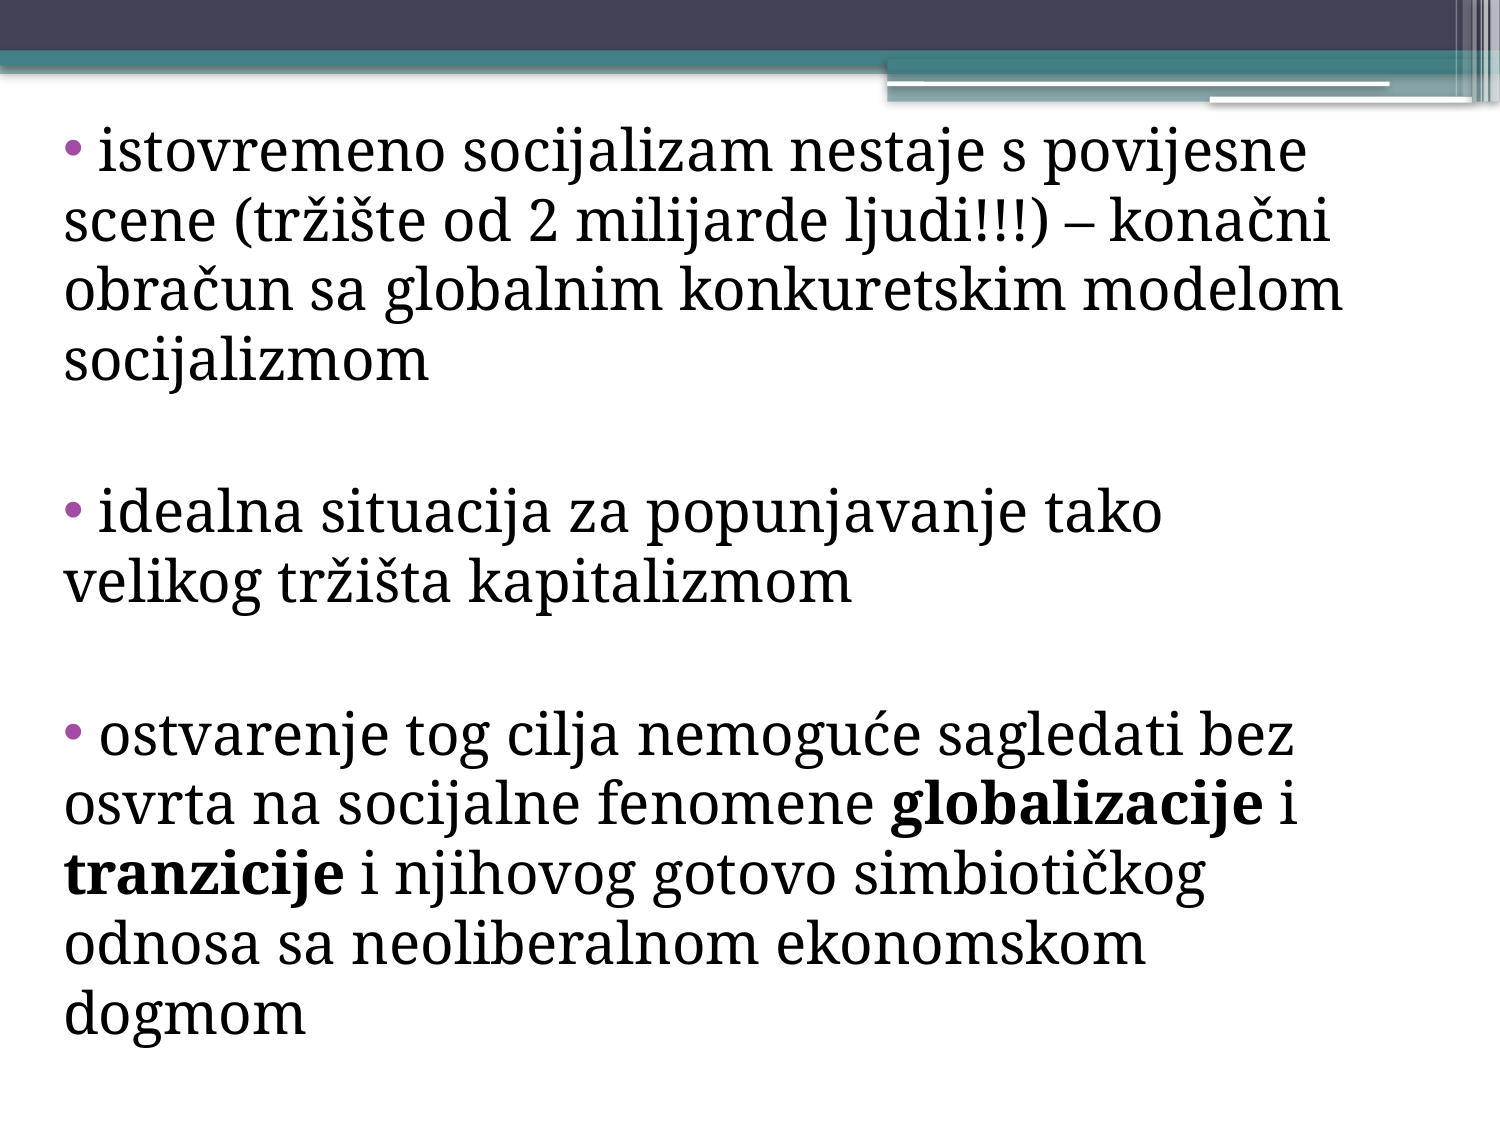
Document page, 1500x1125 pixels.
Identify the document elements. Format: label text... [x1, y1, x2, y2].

list istovremeno socijalizam nestaje s povijesne scene (tržište od 2 milijarde ljudi!!!) – konačni obračun sa globalnim konkuretskim modelom socijalizmom idealna situacija za popunjavanje tako velikog tržišta kapitalizmom ostvarenje tog cilja nemoguće sagledati bez osvrta na socijalne fenomene globalizacije i tranzicije i njihovog gotovo simbiotičkog odnosa sa neoliberalnom ekonomskom dogmom [46, 105, 1372, 1090]
